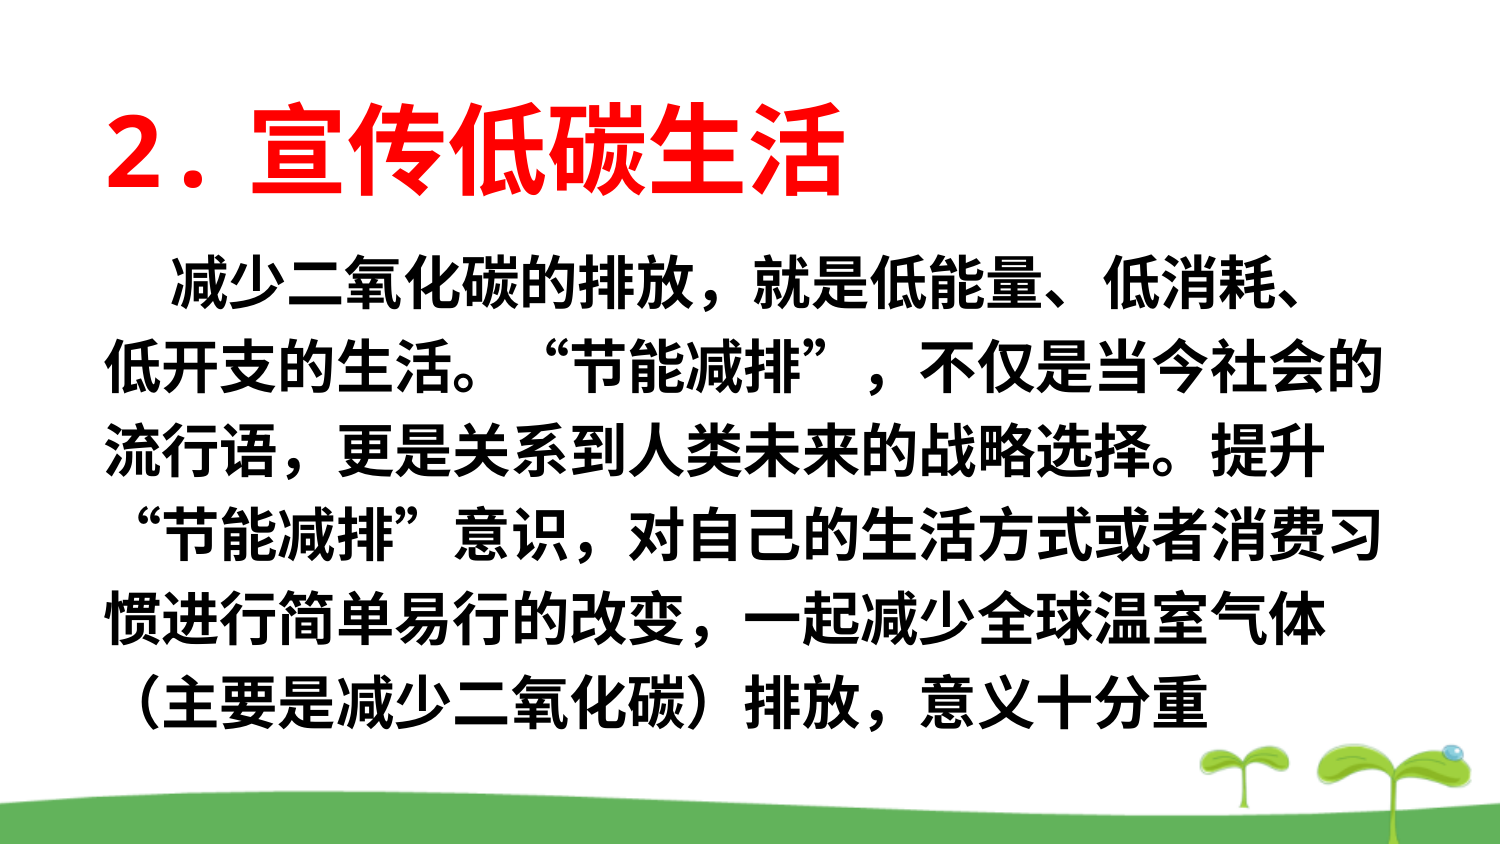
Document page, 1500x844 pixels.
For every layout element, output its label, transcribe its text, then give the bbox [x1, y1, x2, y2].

picture [0, 0, 1500, 844]
text_box 2.宣传低碳生活 减少二氧化碳的排放，就是低能量、低消耗、低开支的生活。“节能减排”，不仅是当今社会的流行语，更是关系到人类未来的战略选择。提升“节能减排”意识，对自己的生活方式或者消费习惯进行简单易行的改变，一起减少全球温室气体（主要是减少二氧化碳）排放，意义十分重 [88, 55, 1405, 744]
